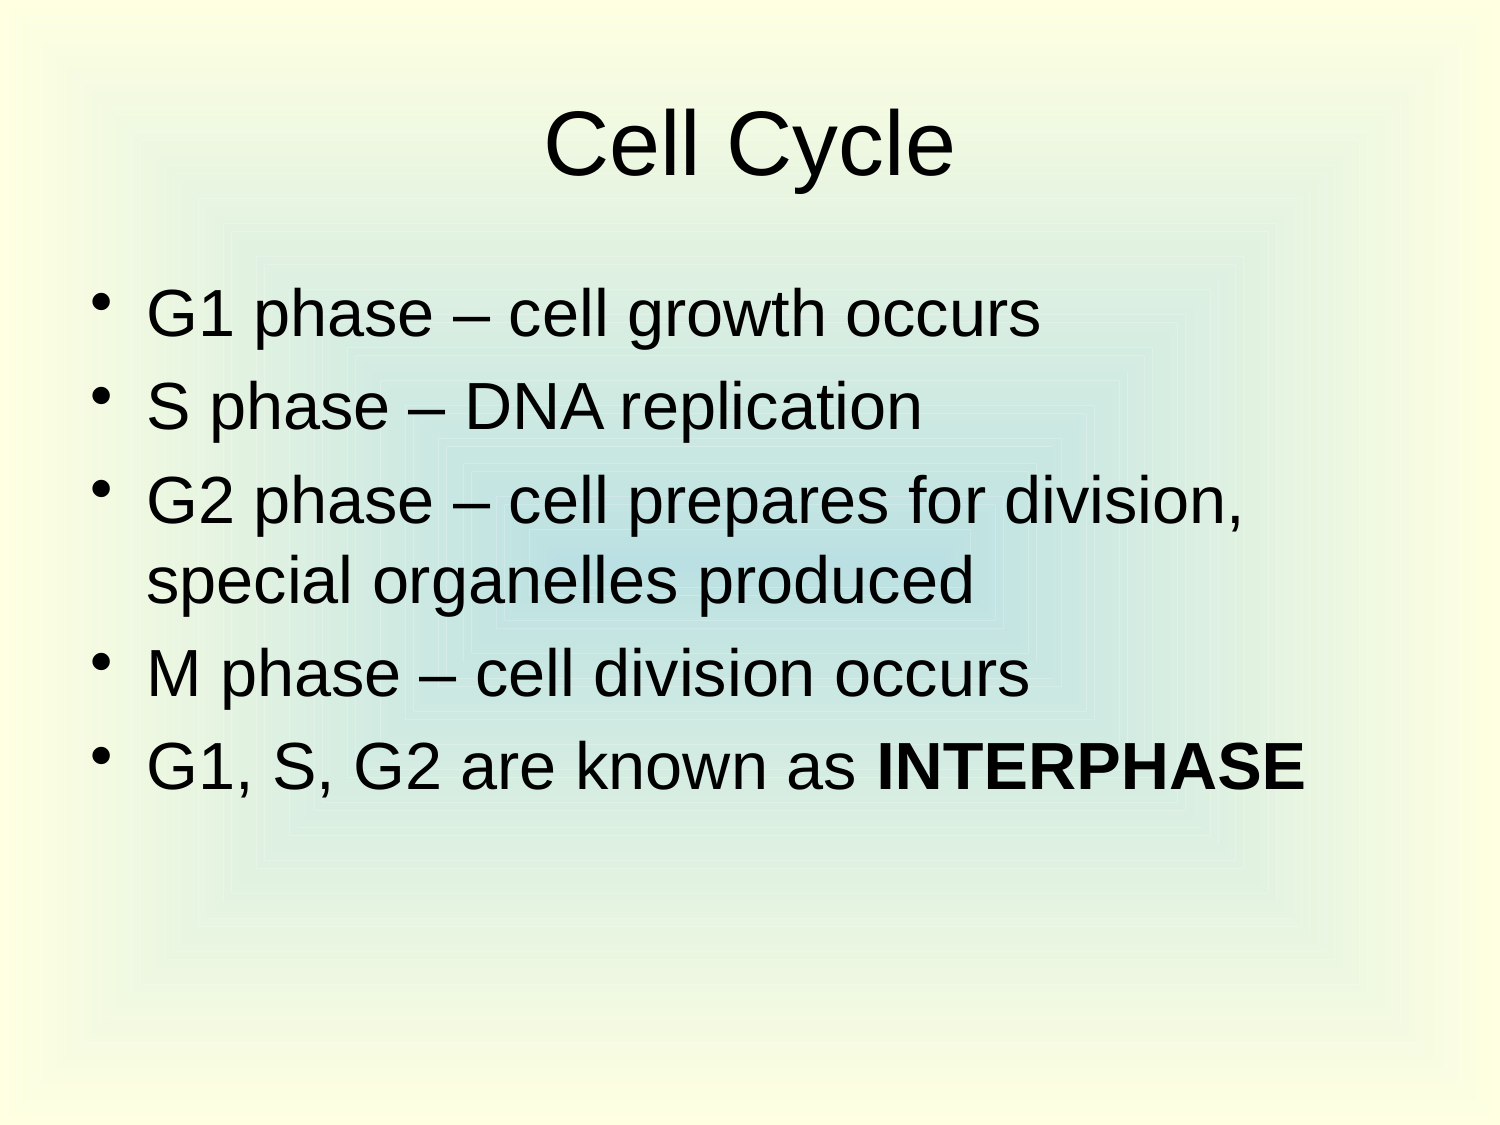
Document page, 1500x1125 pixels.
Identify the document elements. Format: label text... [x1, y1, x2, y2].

list G1 phase – cell growth occurs S phase – DNA replication G2 phase – cell prepares for division, special organelles produced M phase – cell division occurs G1, S, G2 are known as INTERPHASE [74, 262, 1426, 1006]
title Cell Cycle [74, 44, 1426, 233]
